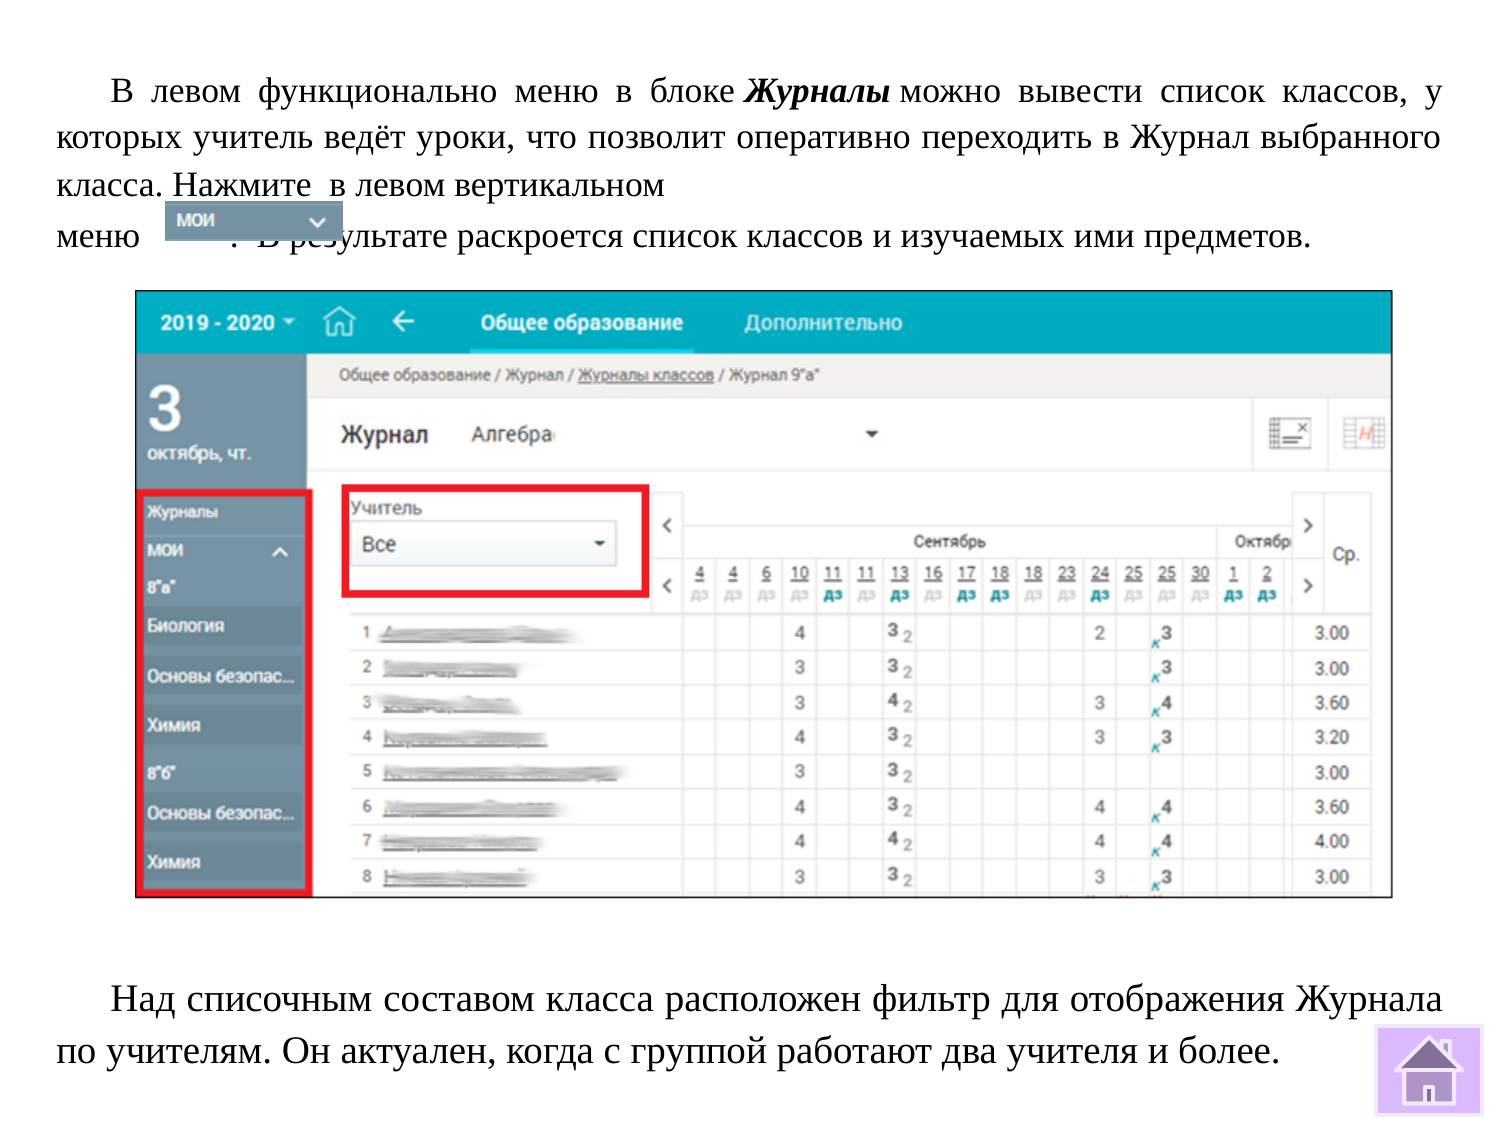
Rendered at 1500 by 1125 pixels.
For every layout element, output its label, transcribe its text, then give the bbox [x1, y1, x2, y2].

list В левом функционально меню в блоке Журналы можно вывести список классов, у которых учитель ведёт уроки, что позволит оперативно переходить в Журнал выбранного класса. Нажмите в левом вертикальном меню . В результате раскроется список классов и изучаемых ими предметов. Над списочным составом класса расположен фильтр для отображения Журнала по учителям. Он актуален, когда с группой работают два учителя и более. [41, 54, 1459, 1118]
picture [165, 201, 343, 242]
picture [135, 290, 1396, 900]
text_box [1374, 1024, 1484, 1117]
